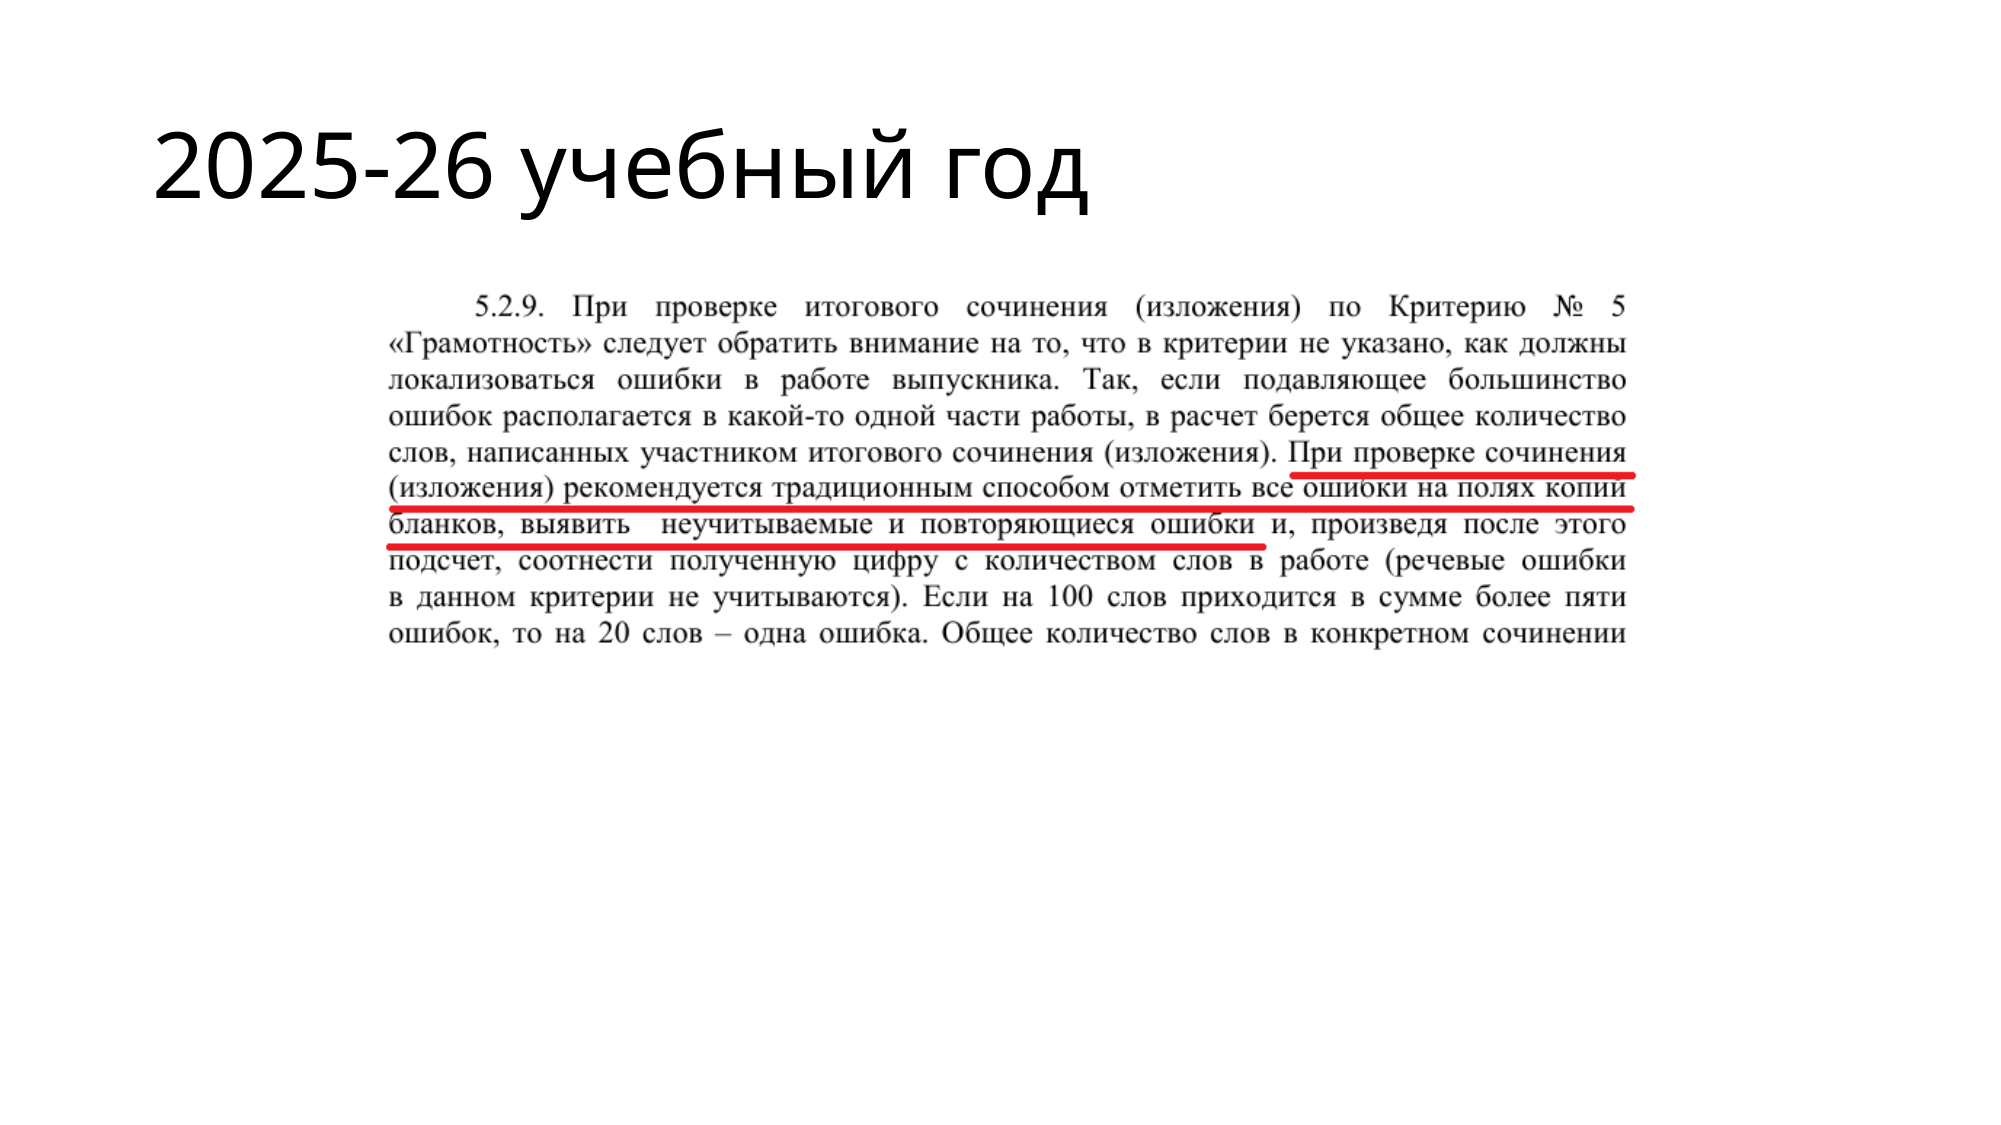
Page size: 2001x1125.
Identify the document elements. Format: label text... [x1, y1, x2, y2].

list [385, 290, 1655, 669]
title 2025-26 учебный год [137, 59, 1863, 278]
